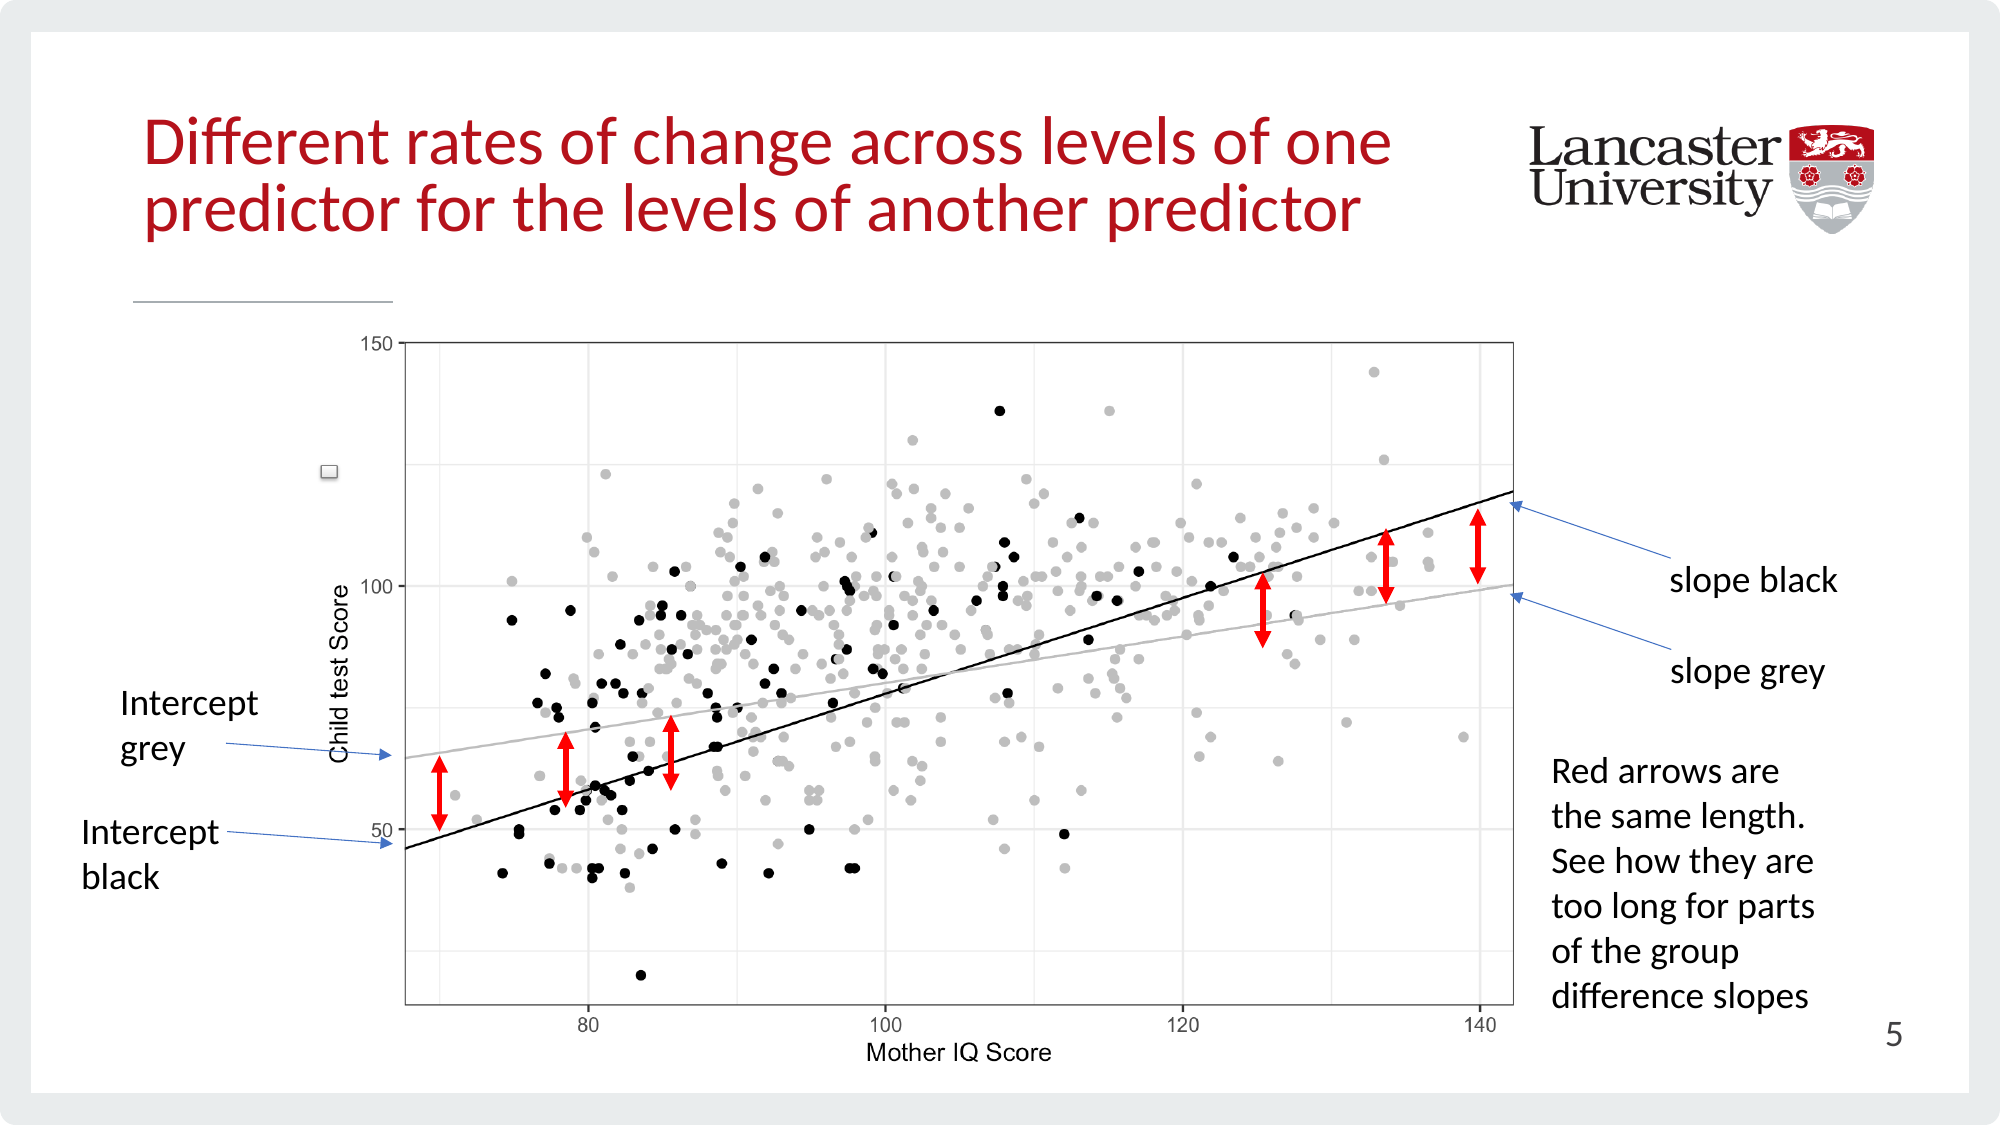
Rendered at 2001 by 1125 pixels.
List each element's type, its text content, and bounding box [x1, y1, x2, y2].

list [314, 308, 1554, 530]
title Different rates of change across levels of one predictor for the levels of another predictor [128, 78, 1448, 279]
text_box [66, 530, 1904, 906]
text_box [439, 508, 1478, 832]
slide_number 5 [1554, 1001, 1919, 1061]
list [314, 906, 1554, 1075]
text_box Red arrows are the same length. See how they are too long for parts of the group difference slopes [1554, 906, 1840, 1024]
